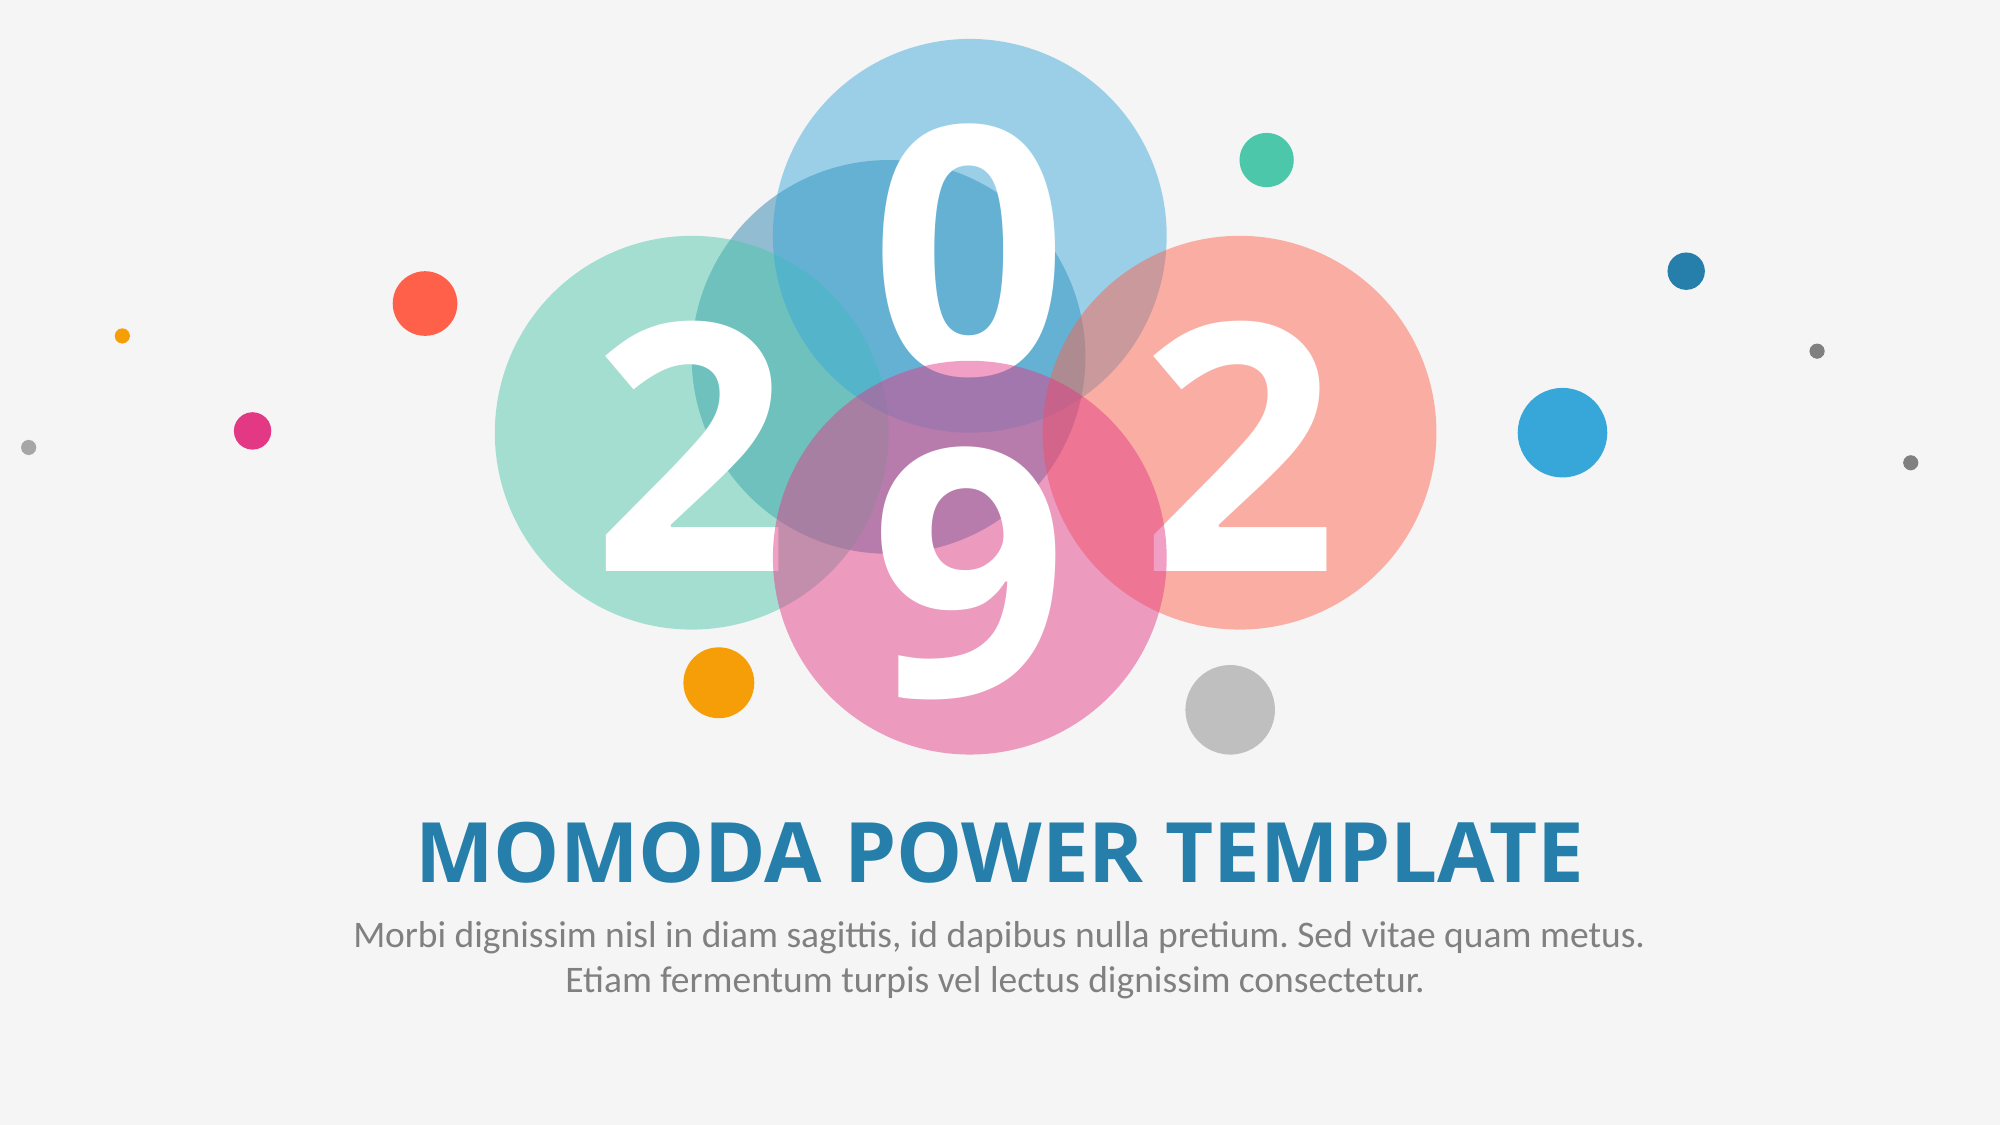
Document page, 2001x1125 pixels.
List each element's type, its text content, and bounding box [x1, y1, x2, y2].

text_box [730, 194, 776, 251]
text_box [113, 327, 132, 345]
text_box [1809, 343, 1919, 471]
text_box [1516, 386, 1609, 479]
text_box 0 [771, 37, 1168, 397]
text_box [232, 411, 273, 451]
text_box MOMODA POWER TEMPLATE [402, 793, 1597, 902]
text_box 2 [493, 234, 853, 631]
text_box [1184, 663, 1277, 756]
text_box [1666, 251, 1706, 291]
text_box [682, 646, 756, 720]
text_box [19, 438, 38, 457]
text_box [391, 270, 459, 337]
text_box 2 [1049, 234, 1438, 631]
text_box 9 [771, 359, 1168, 756]
text_box Morbi dignissim nisl in diam sagittis, id dapibus nulla pretium. Sed vitae quam metus. Etiam fermentum turpis vel lectus dignissim consectetur. [294, 902, 1705, 1007]
text_box [1238, 131, 1295, 189]
